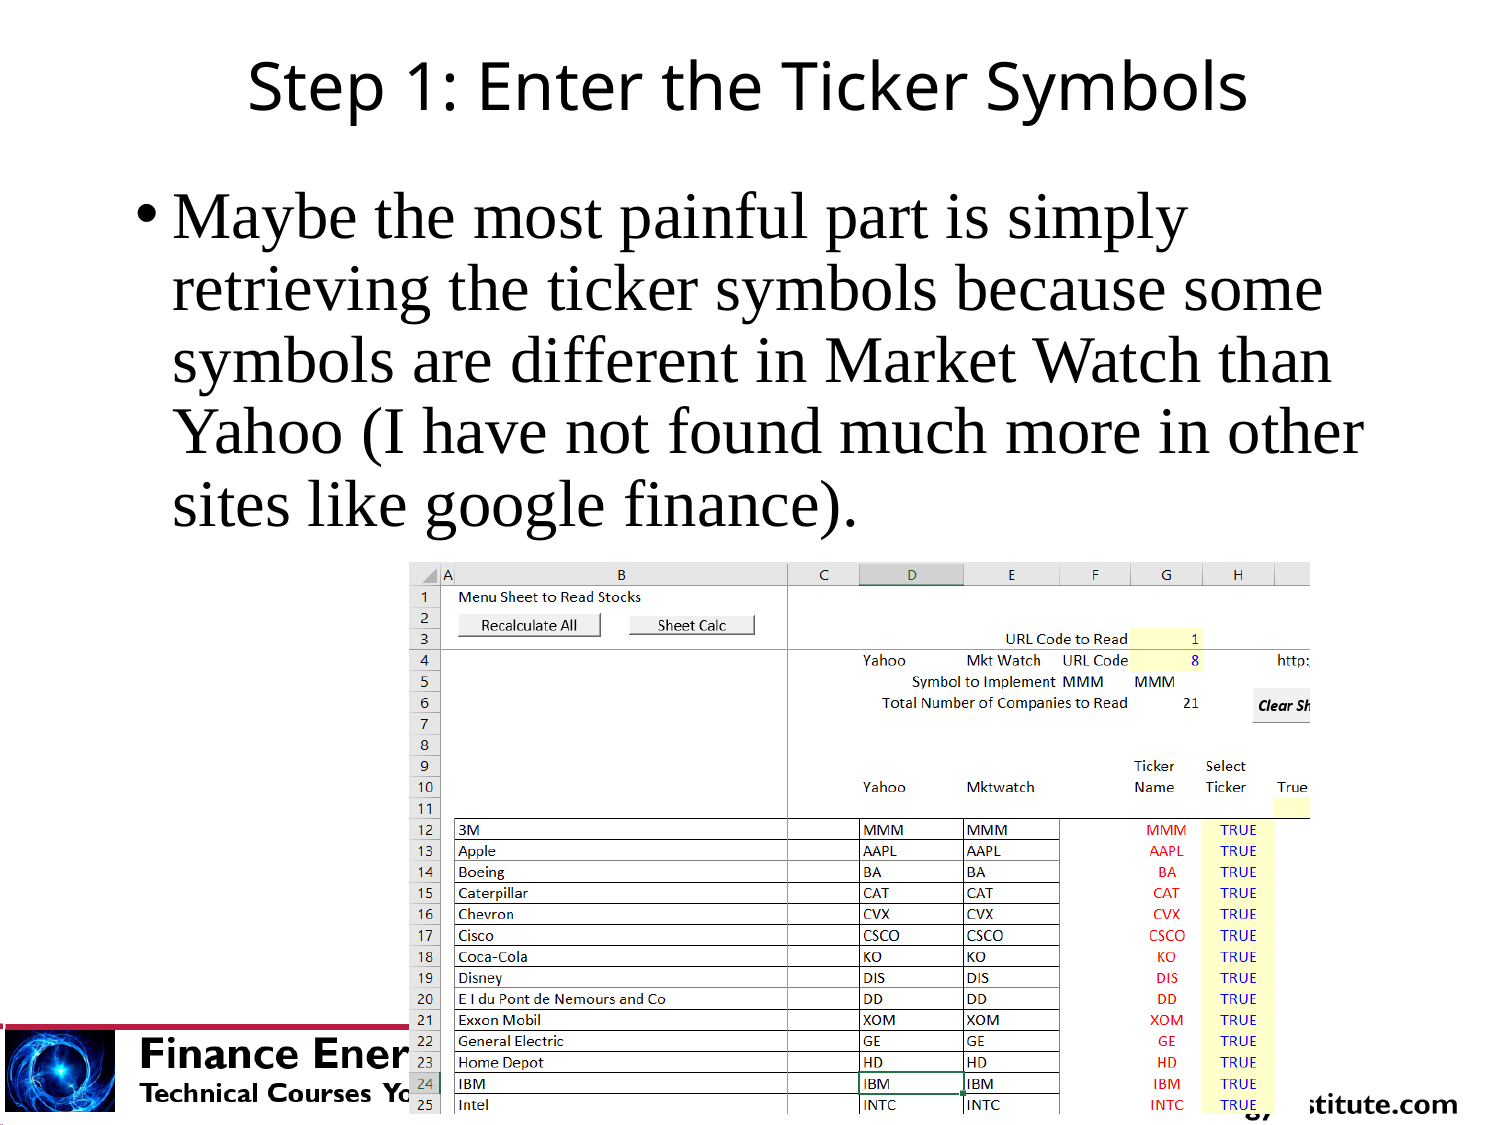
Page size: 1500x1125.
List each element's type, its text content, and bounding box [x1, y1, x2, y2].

list Maybe the most painful part is simply retrieving the ticker symbols because some symbols are different in Market Watch than Yahoo (I have not found much more in other sites like google finance). [120, 173, 1417, 980]
picture [0, 562, 1467, 1125]
title Step 1: Enter the Ticker Symbols [120, 32, 1378, 146]
